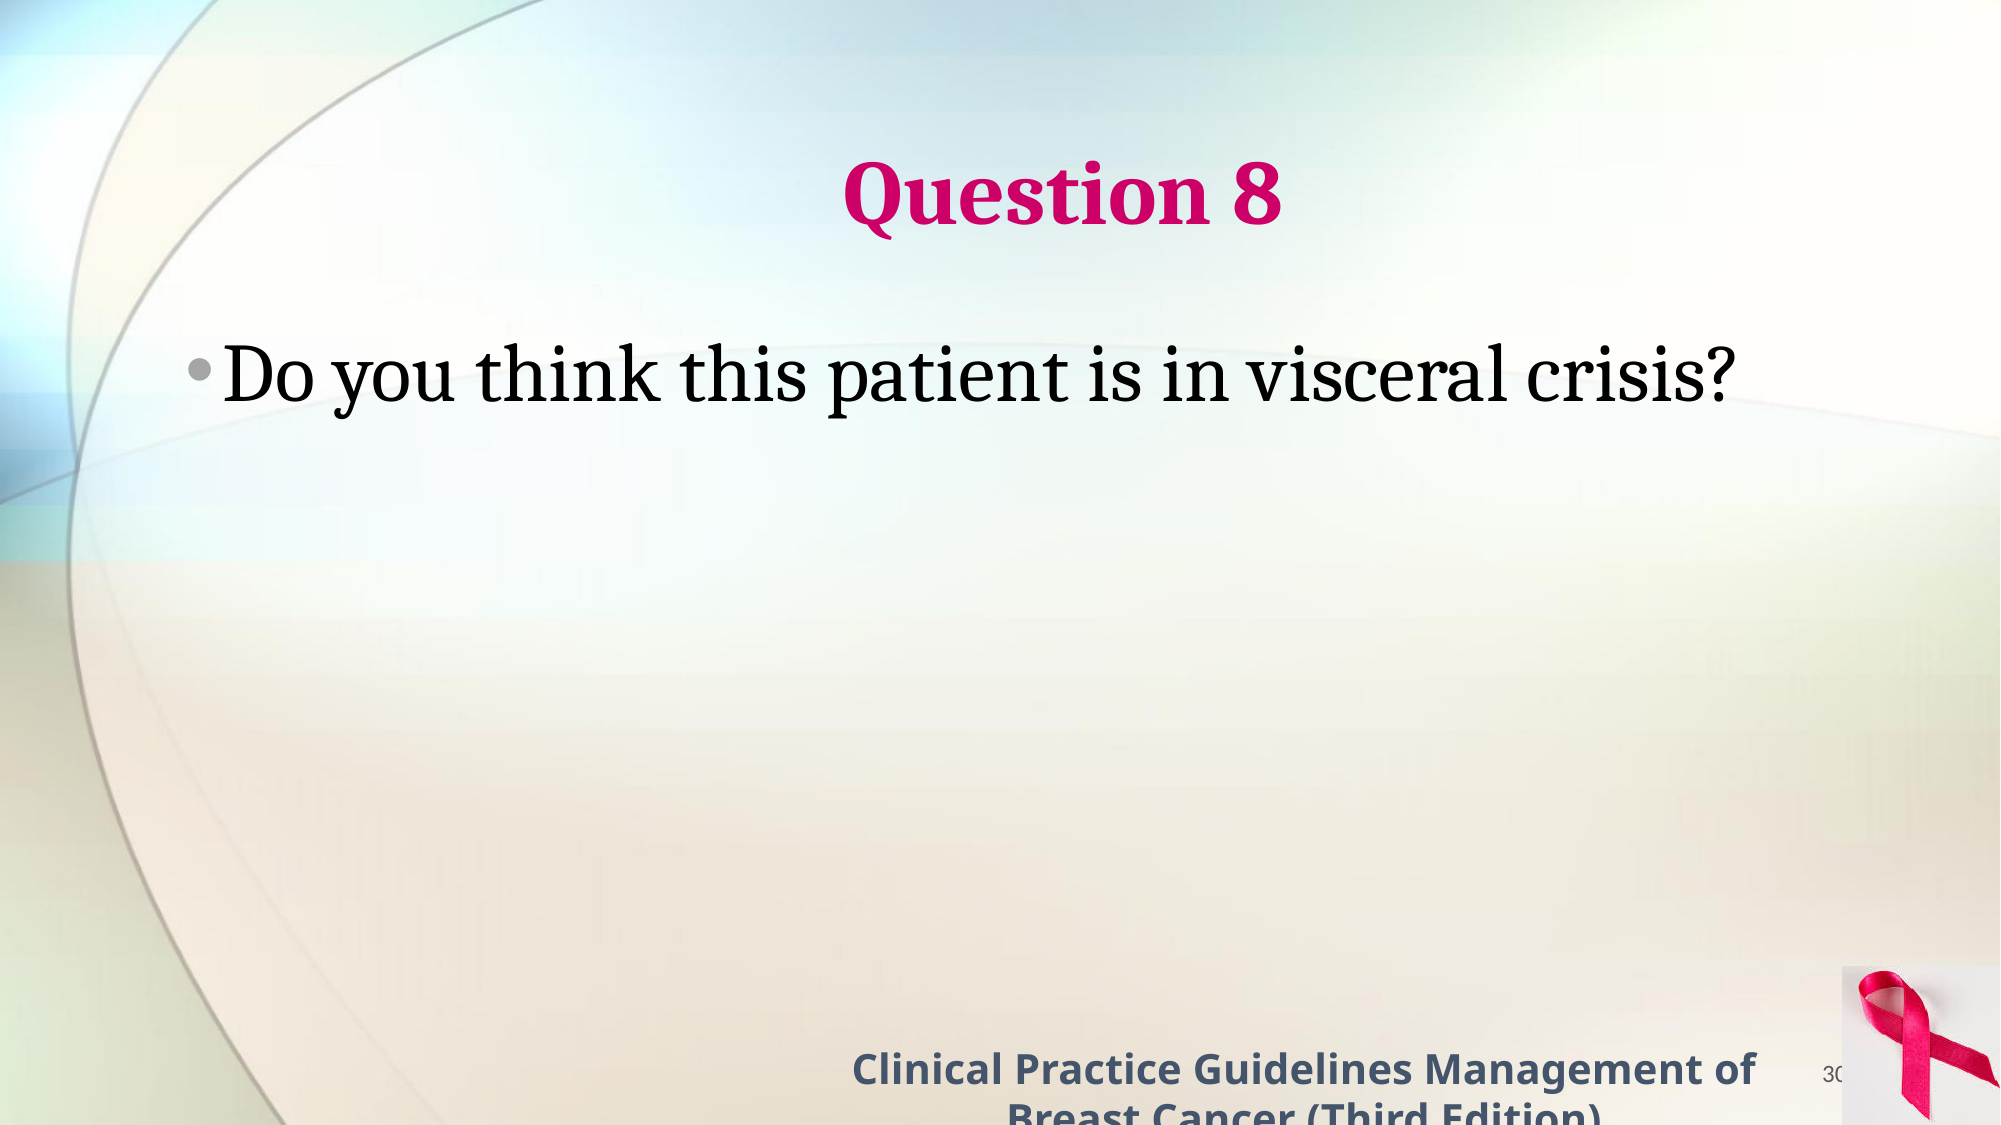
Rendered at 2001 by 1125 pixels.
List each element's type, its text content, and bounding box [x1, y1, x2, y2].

list Do you think this patient is in visceral crisis? [170, 321, 1843, 947]
picture [0, 0, 2001, 1125]
text_box Clinical Practice Guidelines Management of Breast Cancer (Third Edition) [788, 1035, 1820, 1125]
slide_number 30 [1820, 1042, 1832, 1103]
title Question 8 [323, 103, 1805, 272]
